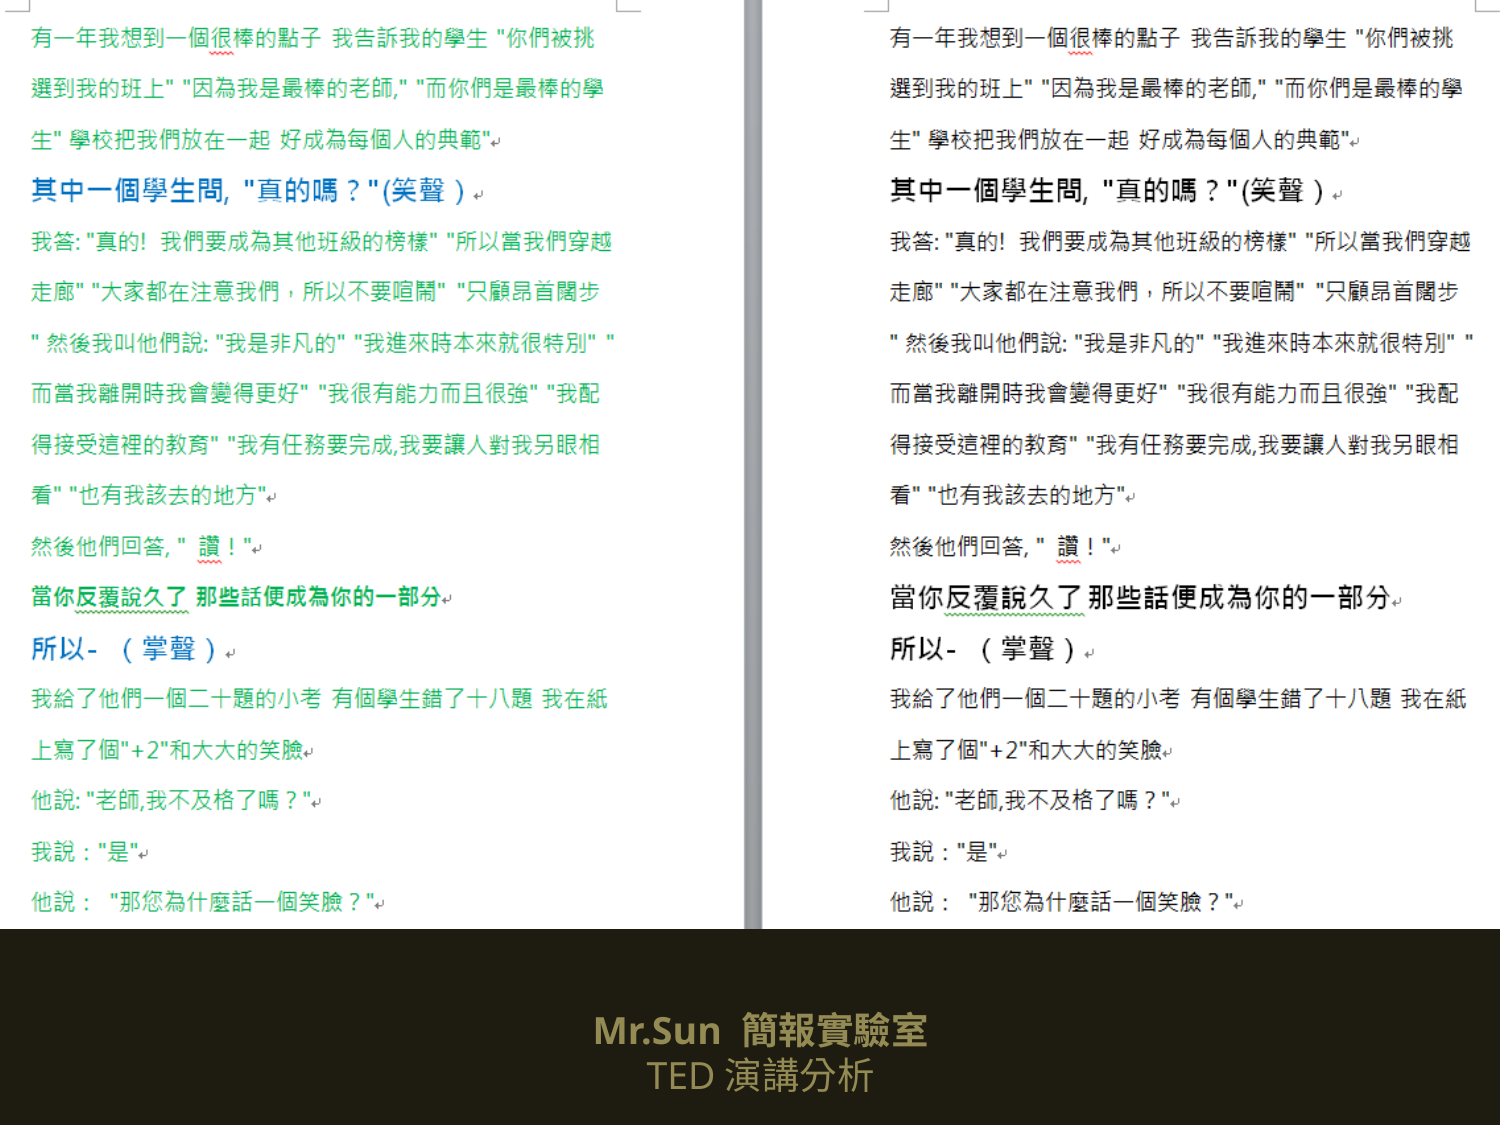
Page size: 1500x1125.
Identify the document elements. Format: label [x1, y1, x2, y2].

text_box [0, 937, 1500, 1115]
picture [0, 0, 1500, 929]
